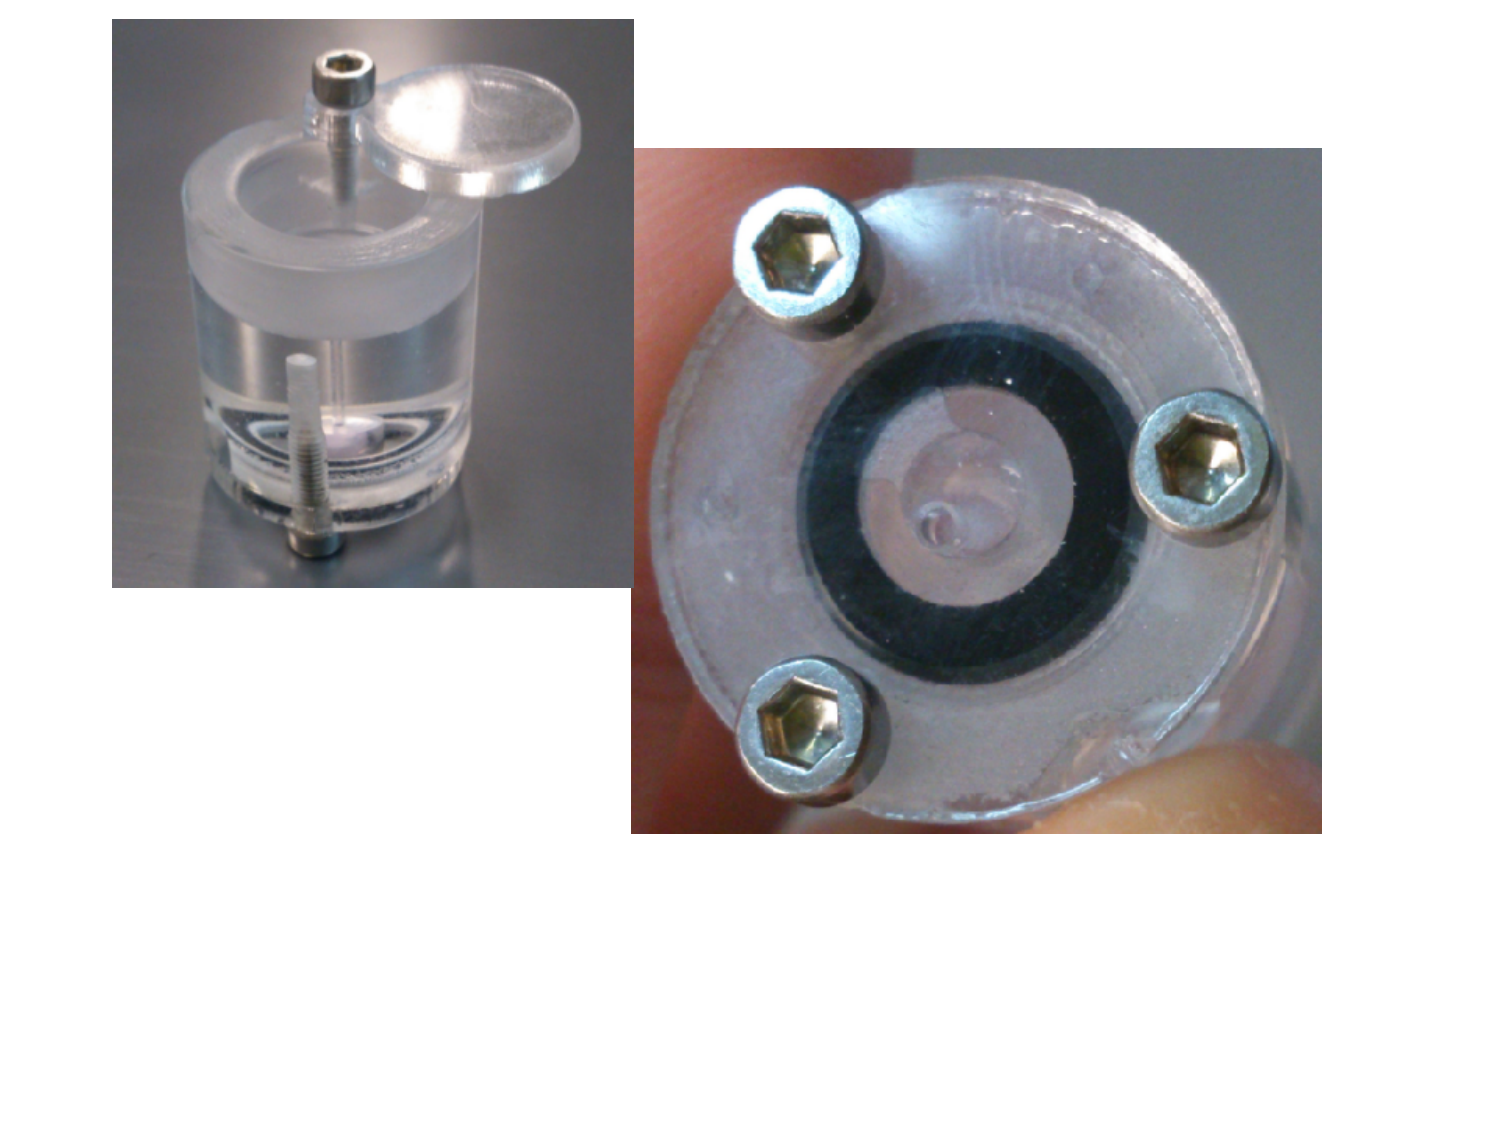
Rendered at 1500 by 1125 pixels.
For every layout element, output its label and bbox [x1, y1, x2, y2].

picture [111, 18, 1323, 834]
